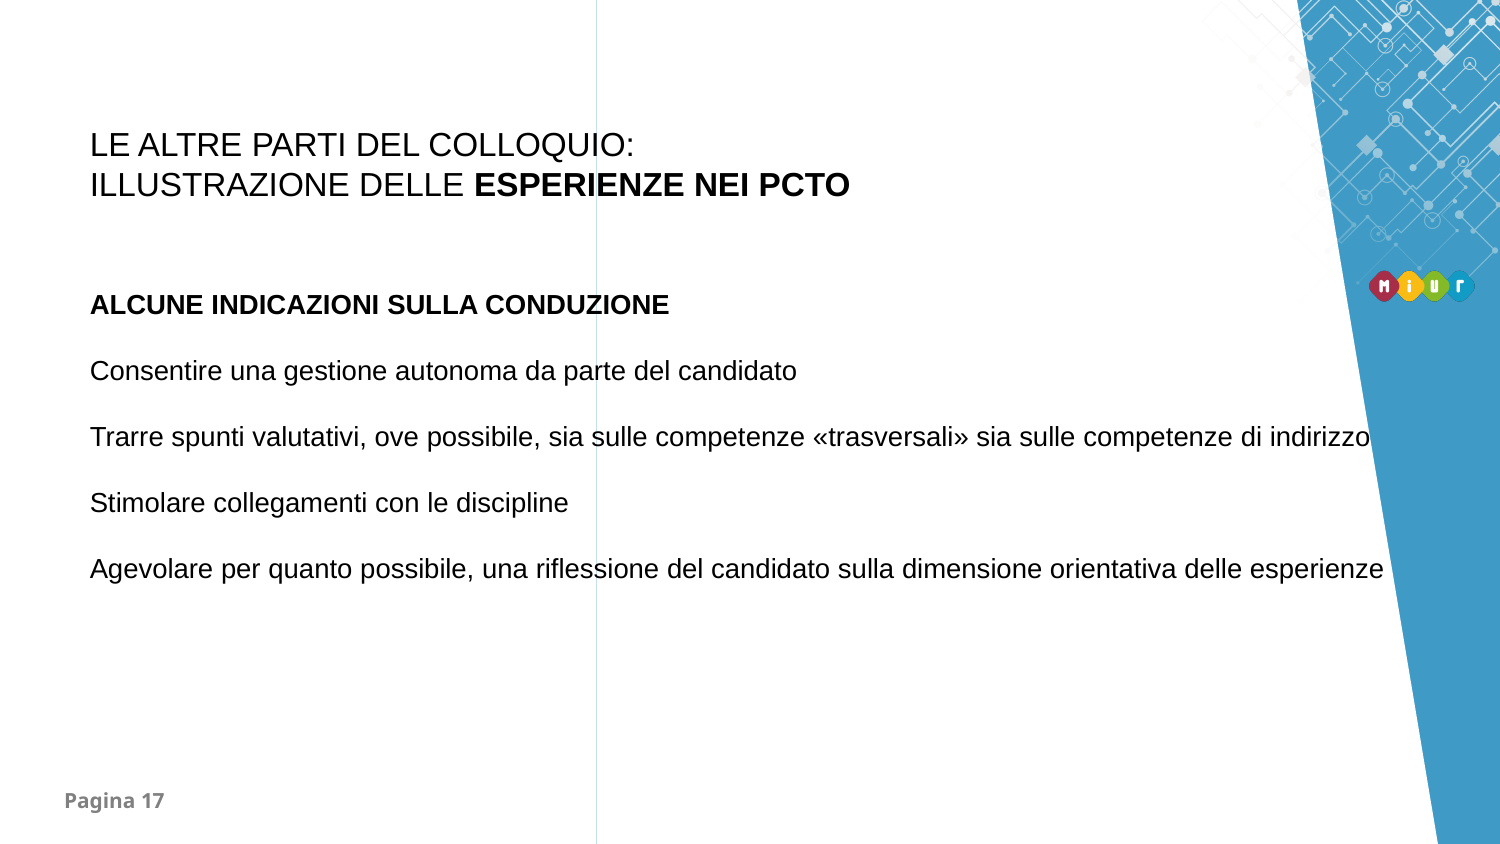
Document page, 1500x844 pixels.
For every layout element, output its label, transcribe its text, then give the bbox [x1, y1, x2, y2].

text_box LE ALTRE PARTI DEL COLLOQUIO: ILLUSTRAZIONE DELLE ESPERIENZE NEI PCTO [74, 115, 1425, 236]
text_box ALCUNE INDICAZIONI SULLA CONDUZIONE Consentire una gestione autonoma da parte del candidato Trarre spunti valutativi, ove possibile, sia sulle competenze «trasversali» sia sulle competenze di indirizzo Stimolare collegamenti con le discipline Agevolare per quanto possibile, una riflessione del candidato sulla dimensione orientativa delle esperienze [74, 236, 1425, 663]
picture [1017, 0, 1500, 341]
